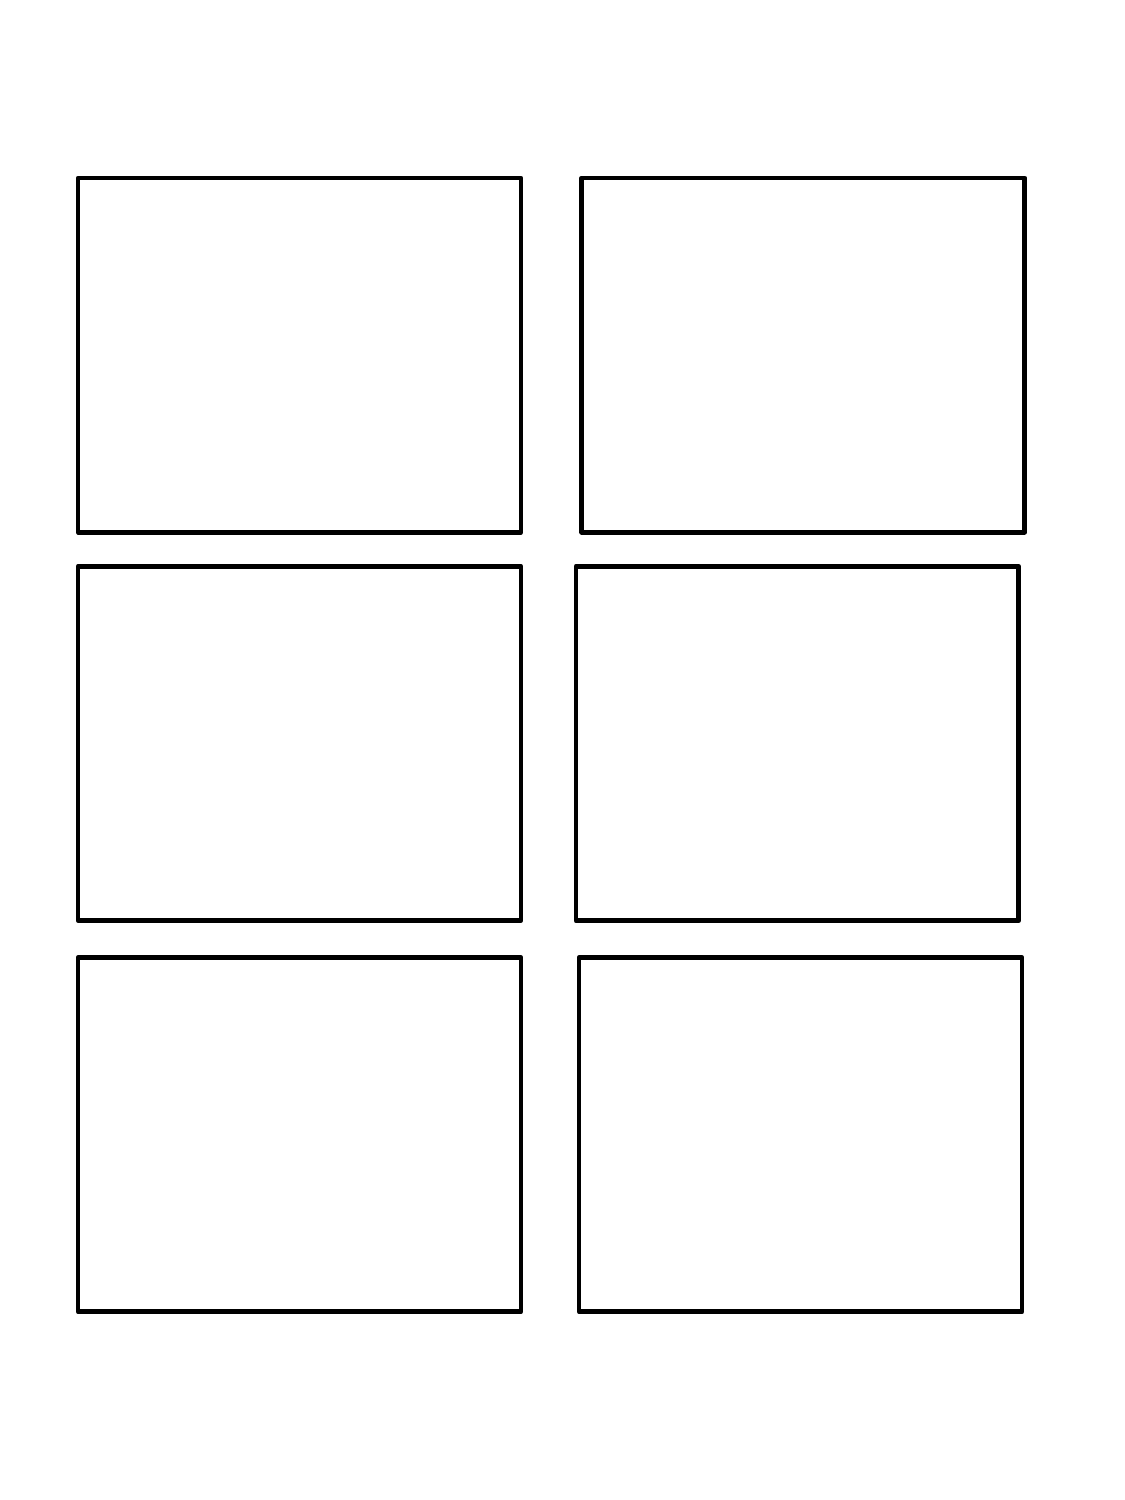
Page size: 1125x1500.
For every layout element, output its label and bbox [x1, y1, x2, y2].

text_box [574, 564, 1021, 923]
text_box [76, 955, 523, 1314]
text_box [76, 564, 523, 923]
text_box [76, 176, 523, 534]
text_box [577, 955, 1024, 1314]
text_box [580, 176, 1027, 534]
